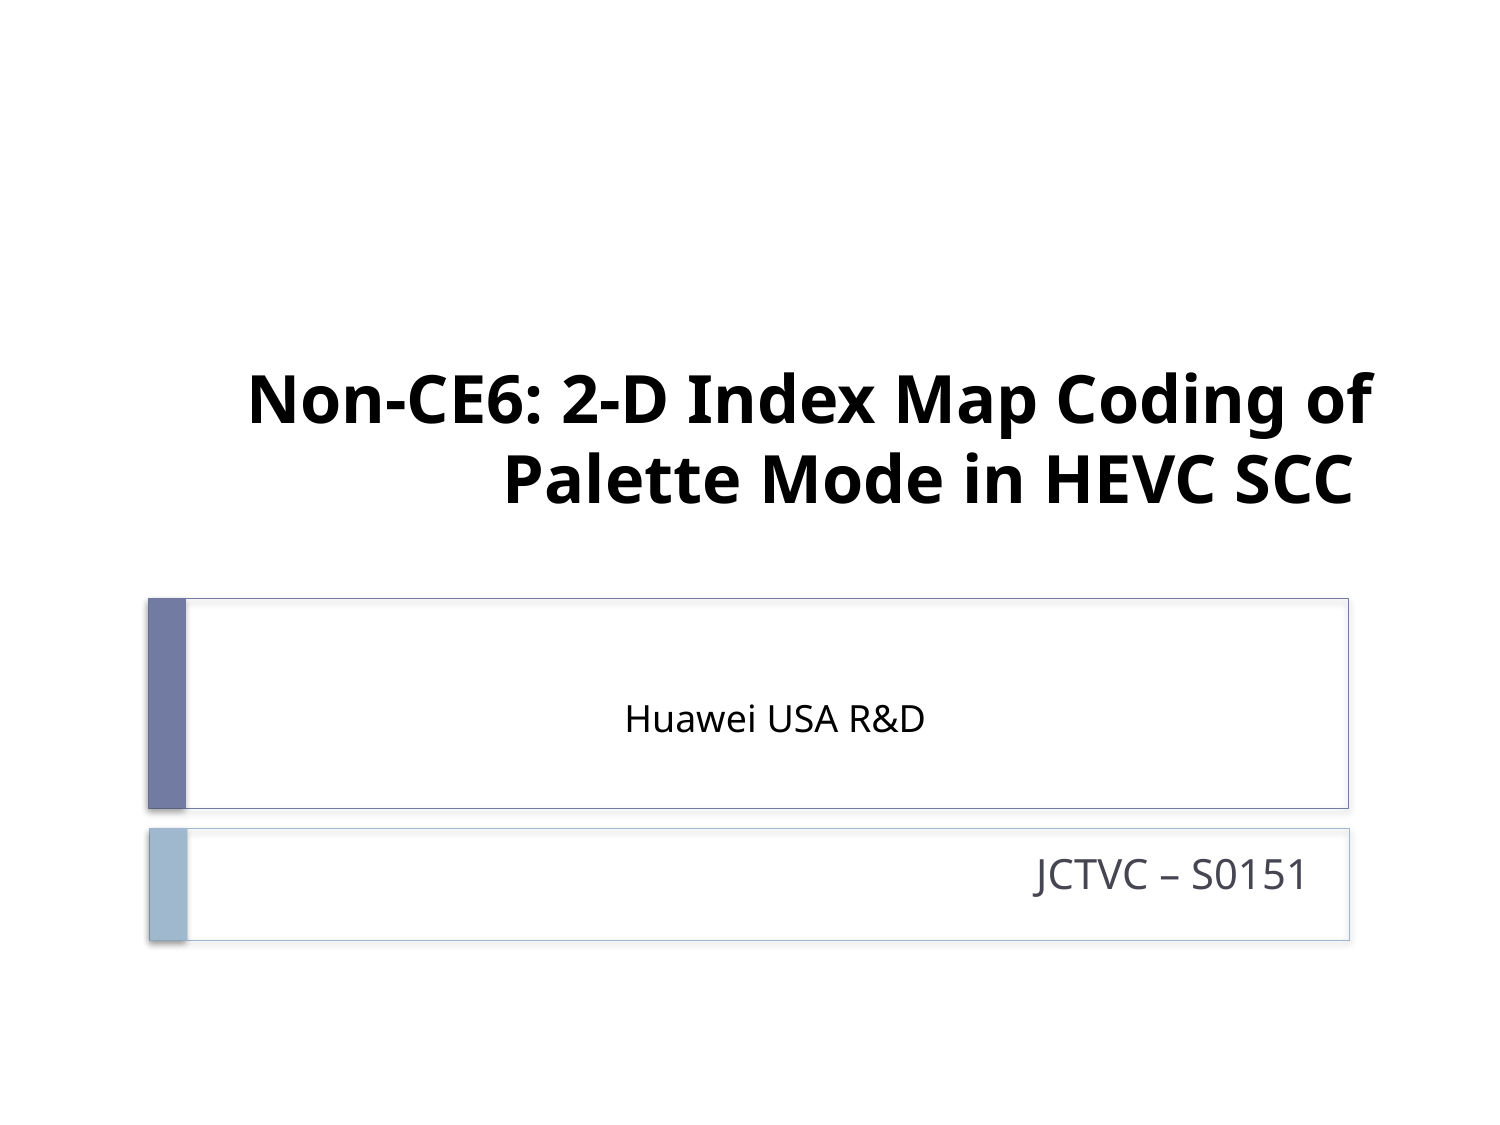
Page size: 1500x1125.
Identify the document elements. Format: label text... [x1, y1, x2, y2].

title Non-CE6: 2-D Index Map Coding of Palette Mode in HEVC SCC [75, 349, 1388, 591]
subtitle JCTVC – S0151 [200, 840, 1325, 929]
text_box Huawei USA R&D [609, 687, 942, 748]
